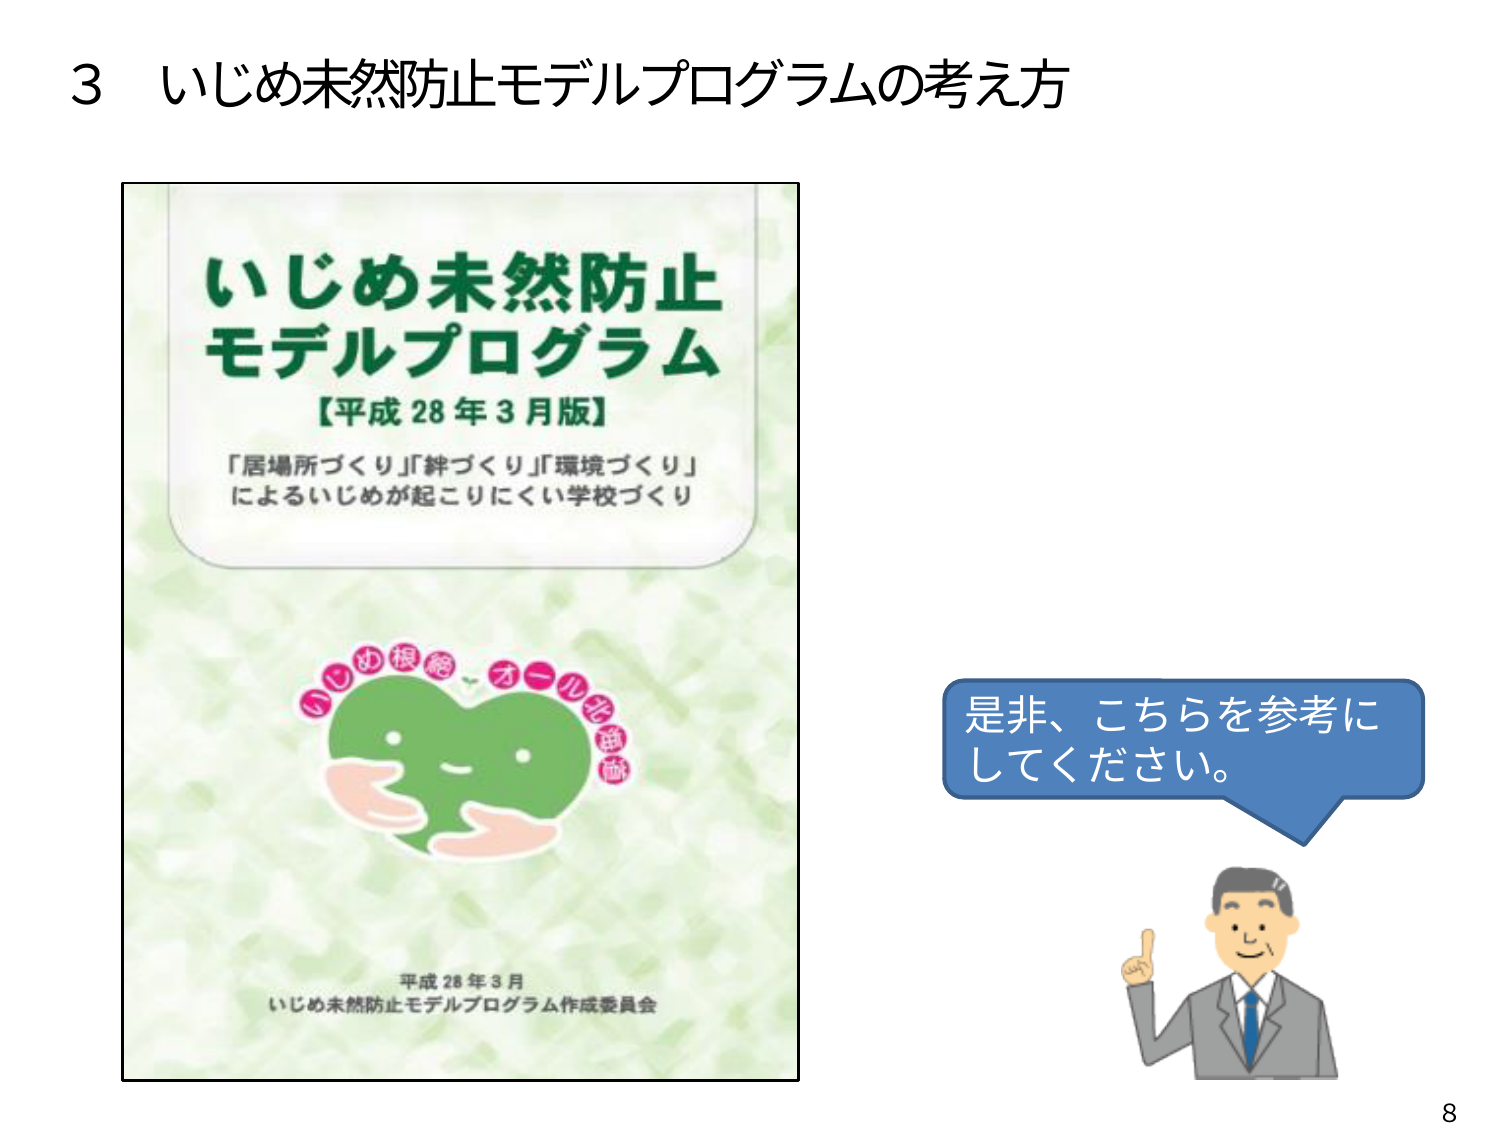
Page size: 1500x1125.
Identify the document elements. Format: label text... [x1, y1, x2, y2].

picture [123, 184, 798, 1080]
picture [1120, 866, 1341, 1080]
text_box ３ いじめ未然防止モデルプログラムの考え方 [45, 42, 1231, 138]
text_box ８ [1423, 1060, 1494, 1125]
text_box 是非、こちらを参考に してください。 [942, 678, 1426, 847]
